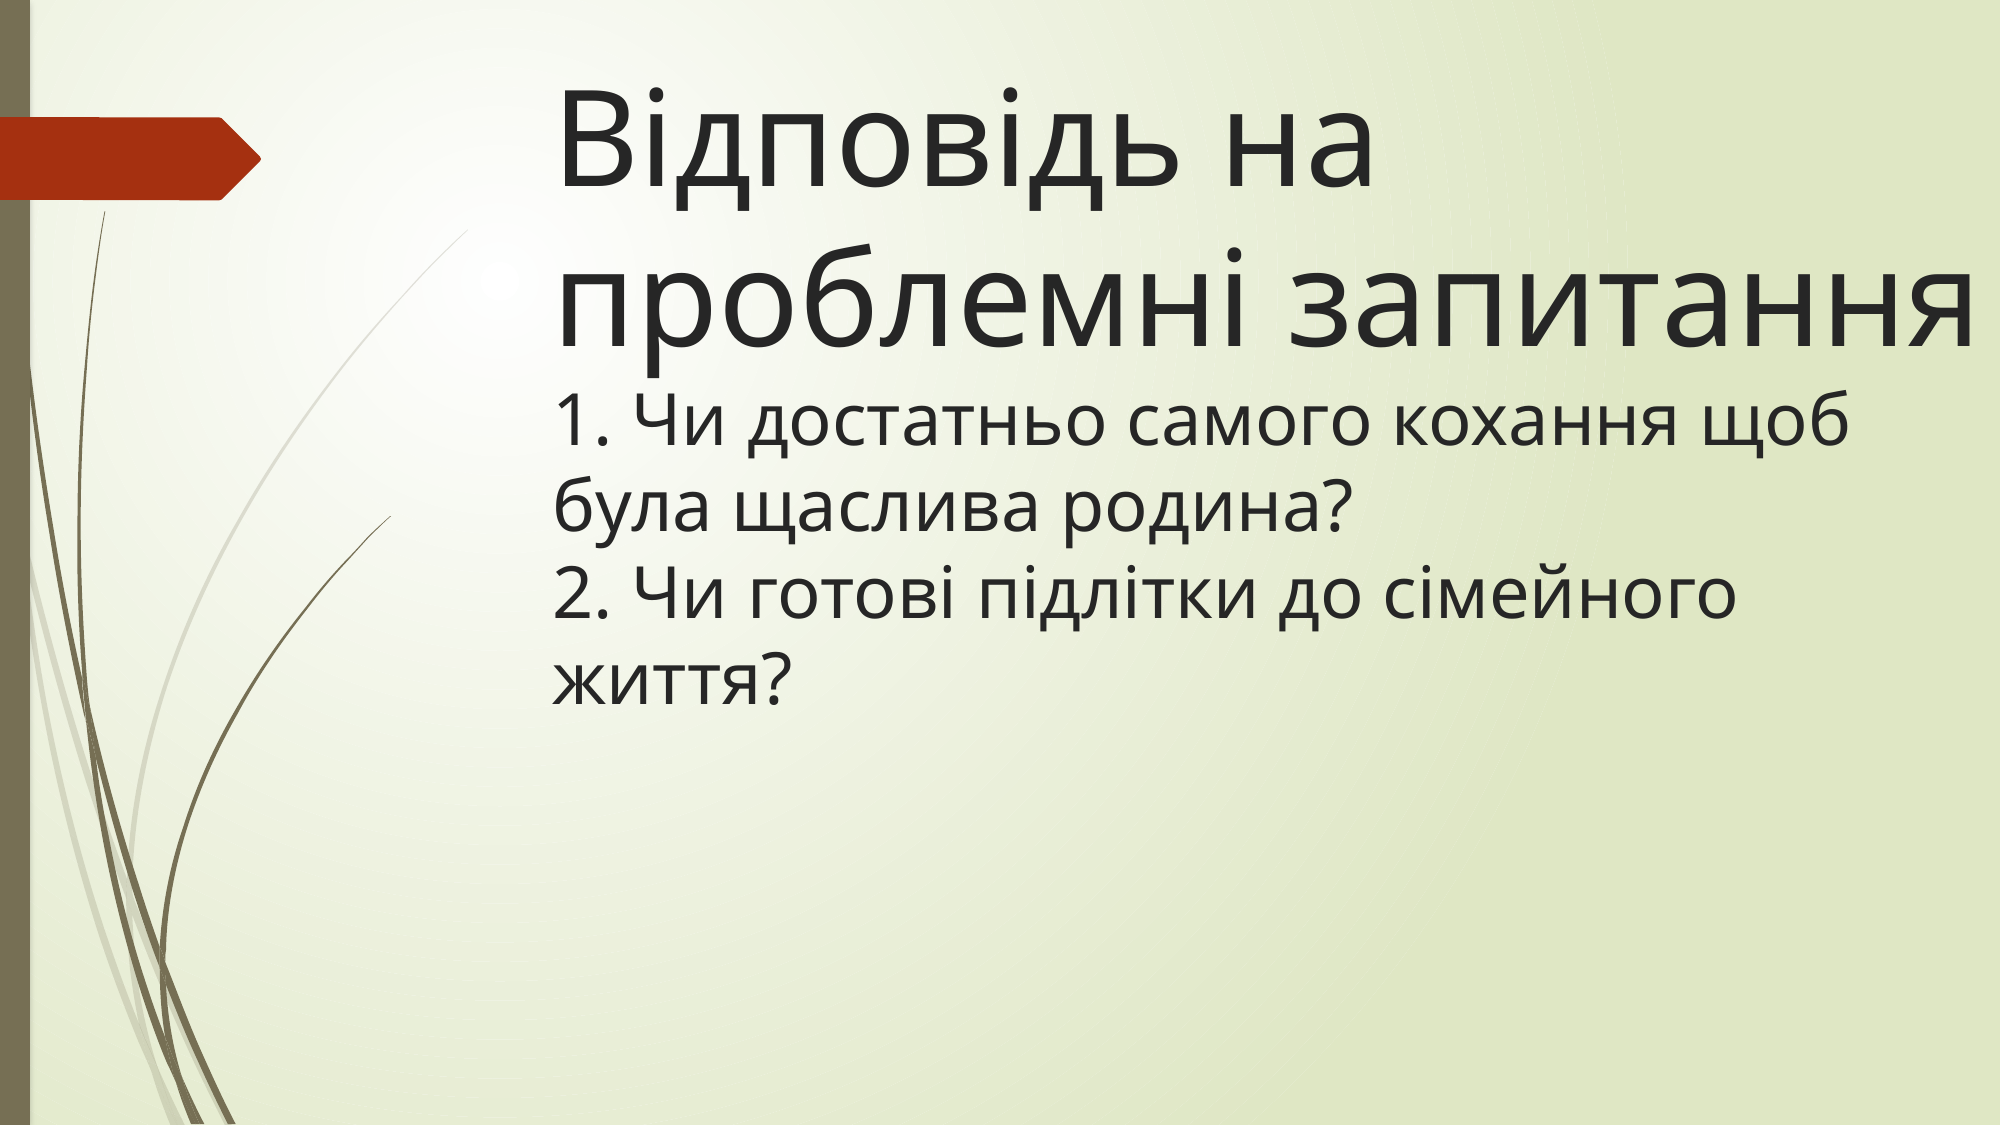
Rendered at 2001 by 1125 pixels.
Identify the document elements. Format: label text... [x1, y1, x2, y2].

title Відповідь на проблемні запитання 1. Чи достатньо самого кохання щоб була щаслива родина? 2. Чи готові підлітки до сімейного життя? [537, 44, 2000, 860]
